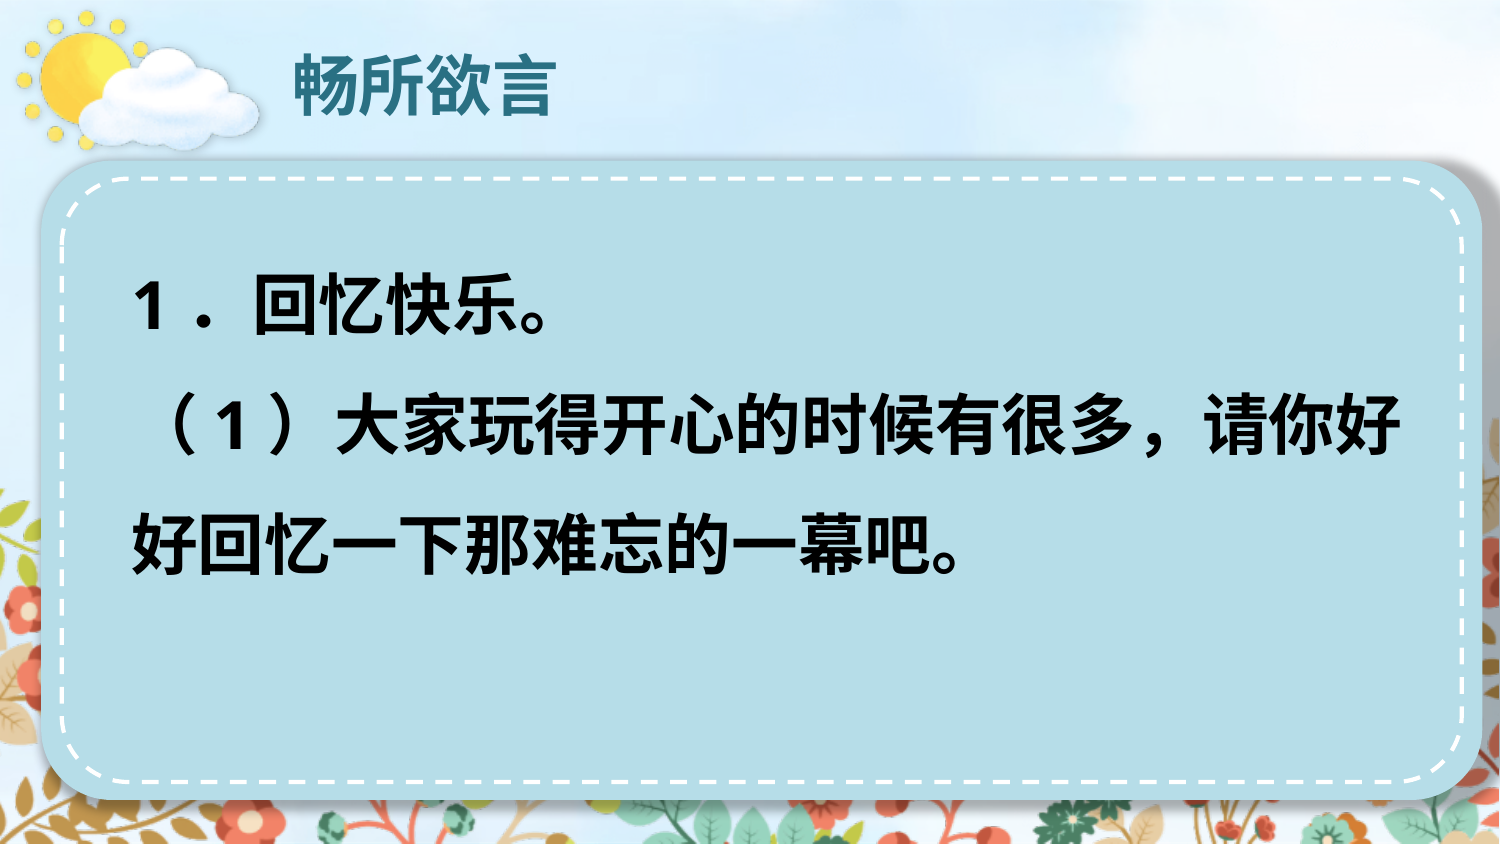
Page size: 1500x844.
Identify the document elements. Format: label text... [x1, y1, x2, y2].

picture [0, 1, 267, 158]
picture [0, 401, 1499, 844]
text_box 1．回忆快乐。 （1）大家玩得开心的时候有很多，请你好好回忆一下那难忘的一幕吧。 [116, 215, 1443, 590]
text_box 畅所欲言 [277, 36, 583, 131]
